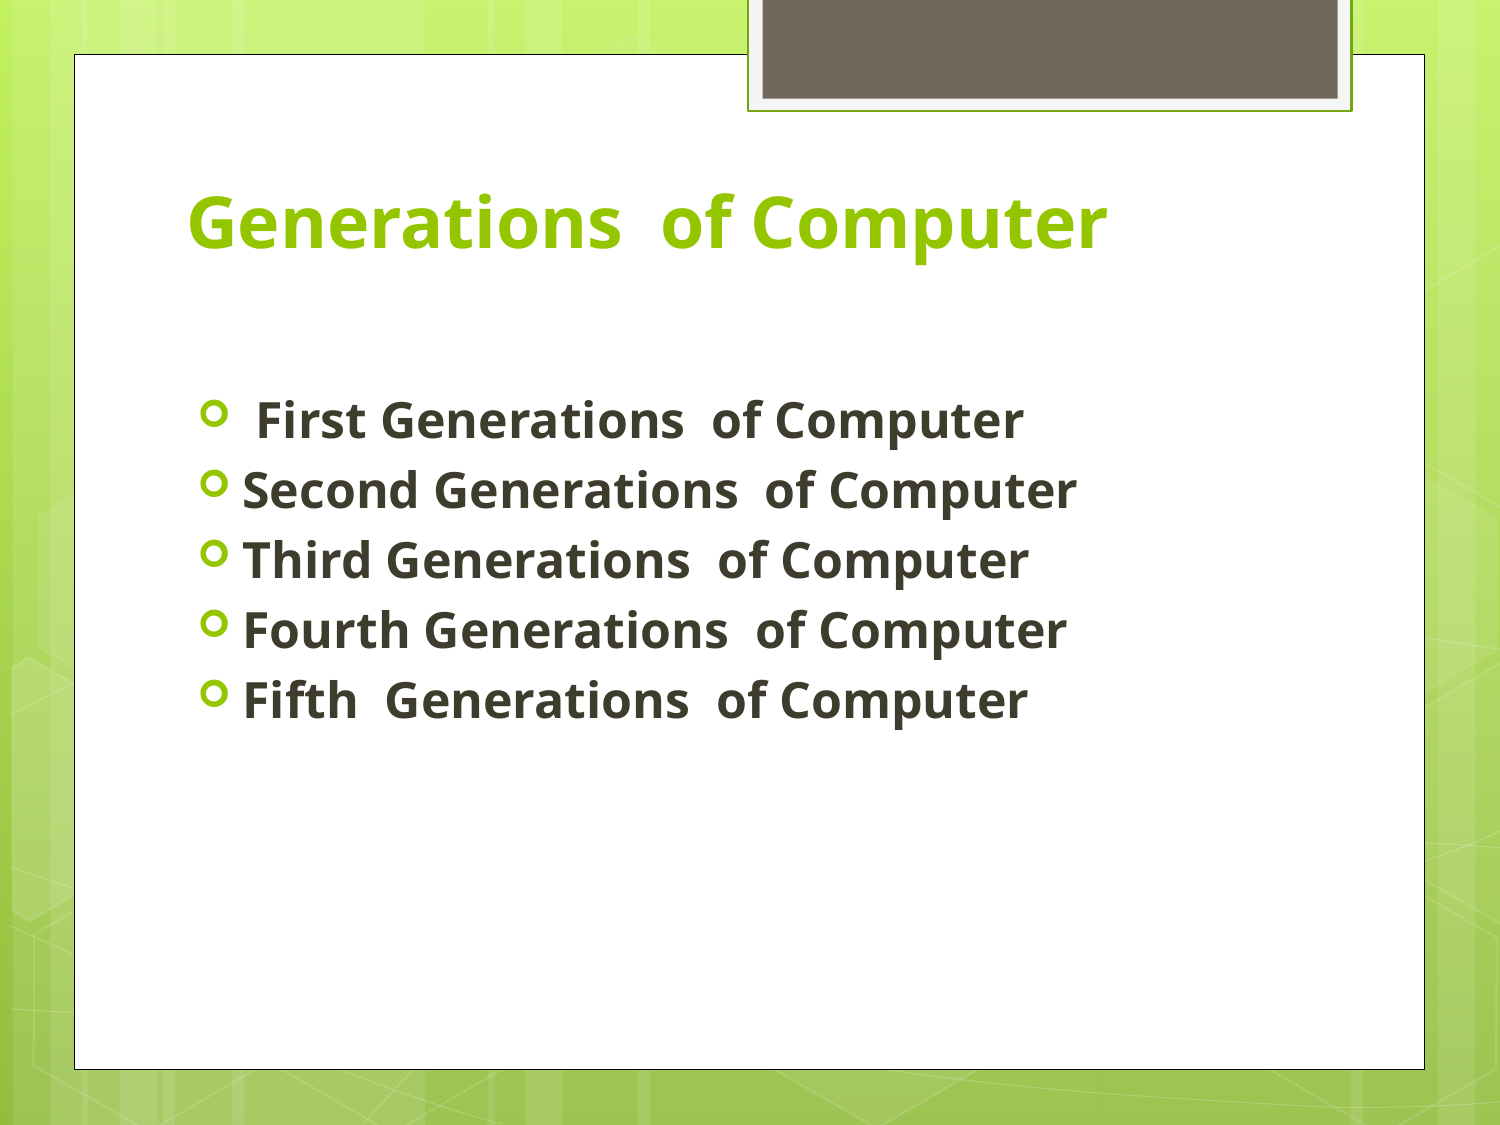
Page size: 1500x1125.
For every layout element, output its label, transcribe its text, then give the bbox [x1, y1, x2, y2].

title Generations of Computer [171, 168, 1324, 357]
list First Generations of Computer Second Generations of Computer Third Generations of Computer Fourth Generations of Computer Fifth Generations of Computer [171, 381, 1283, 957]
